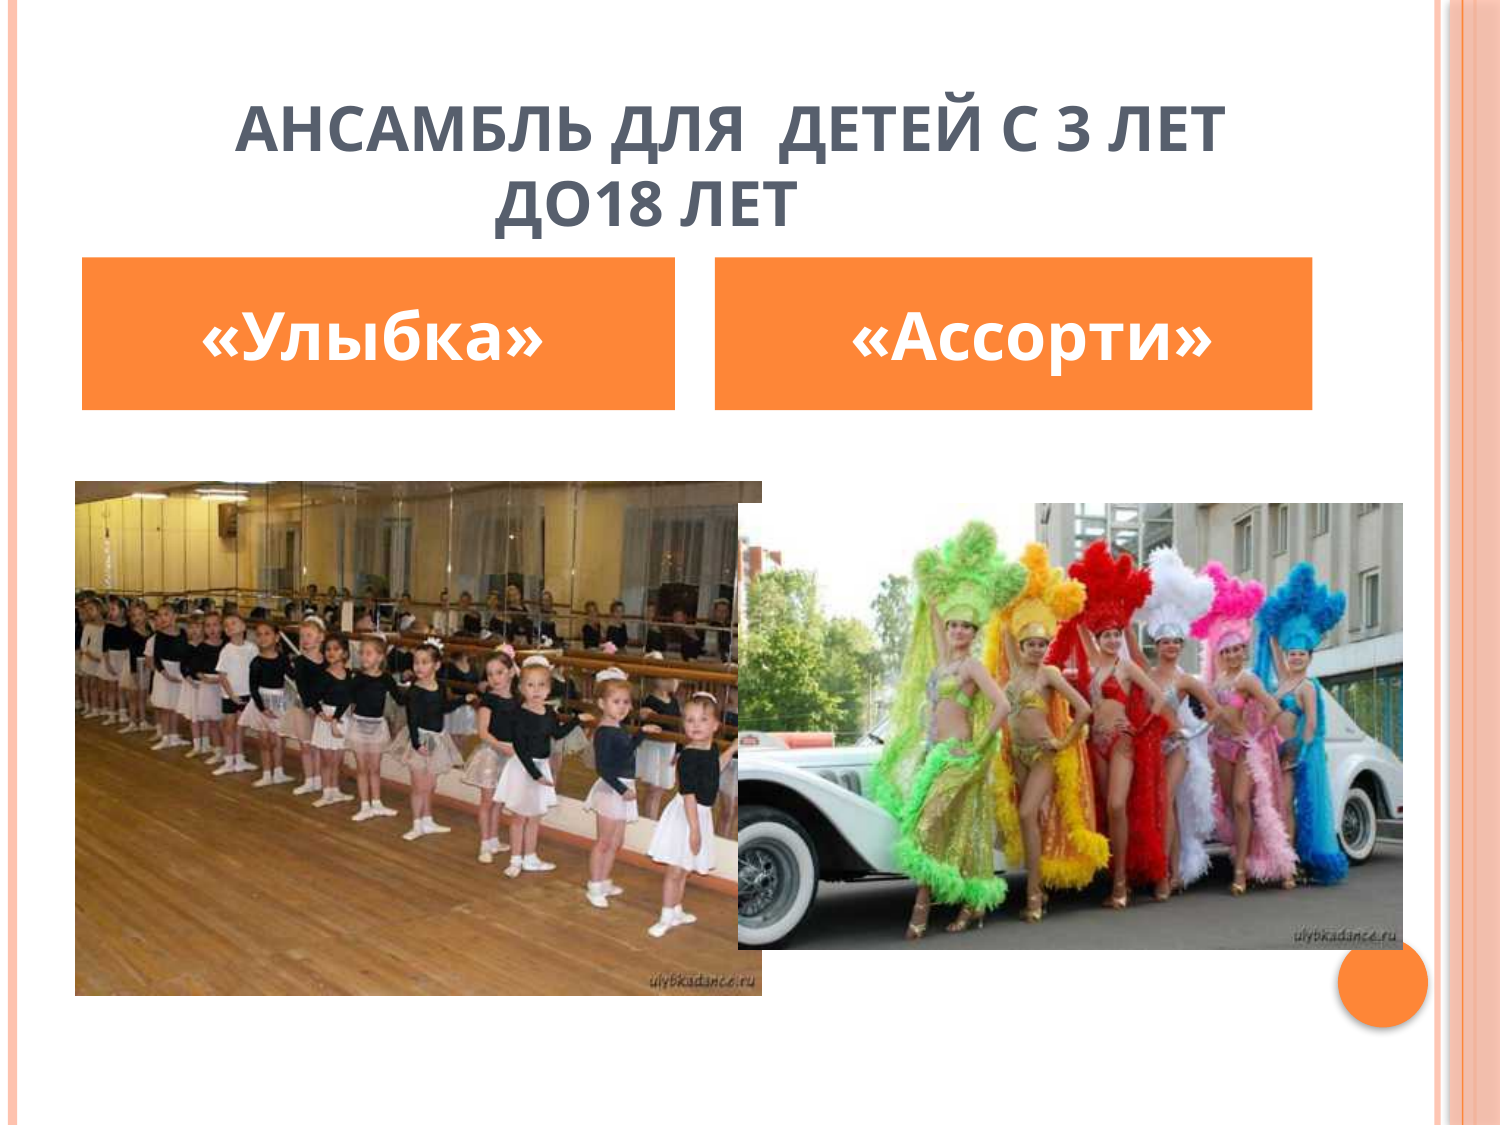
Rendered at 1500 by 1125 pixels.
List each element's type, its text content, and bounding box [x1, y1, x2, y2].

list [737, 503, 1404, 950]
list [74, 480, 762, 997]
title ансамбль для детей с 3 лет до18 лет [58, 35, 1438, 247]
list «Улыбка» [82, 257, 675, 411]
list «Ассорти» [714, 257, 1313, 411]
